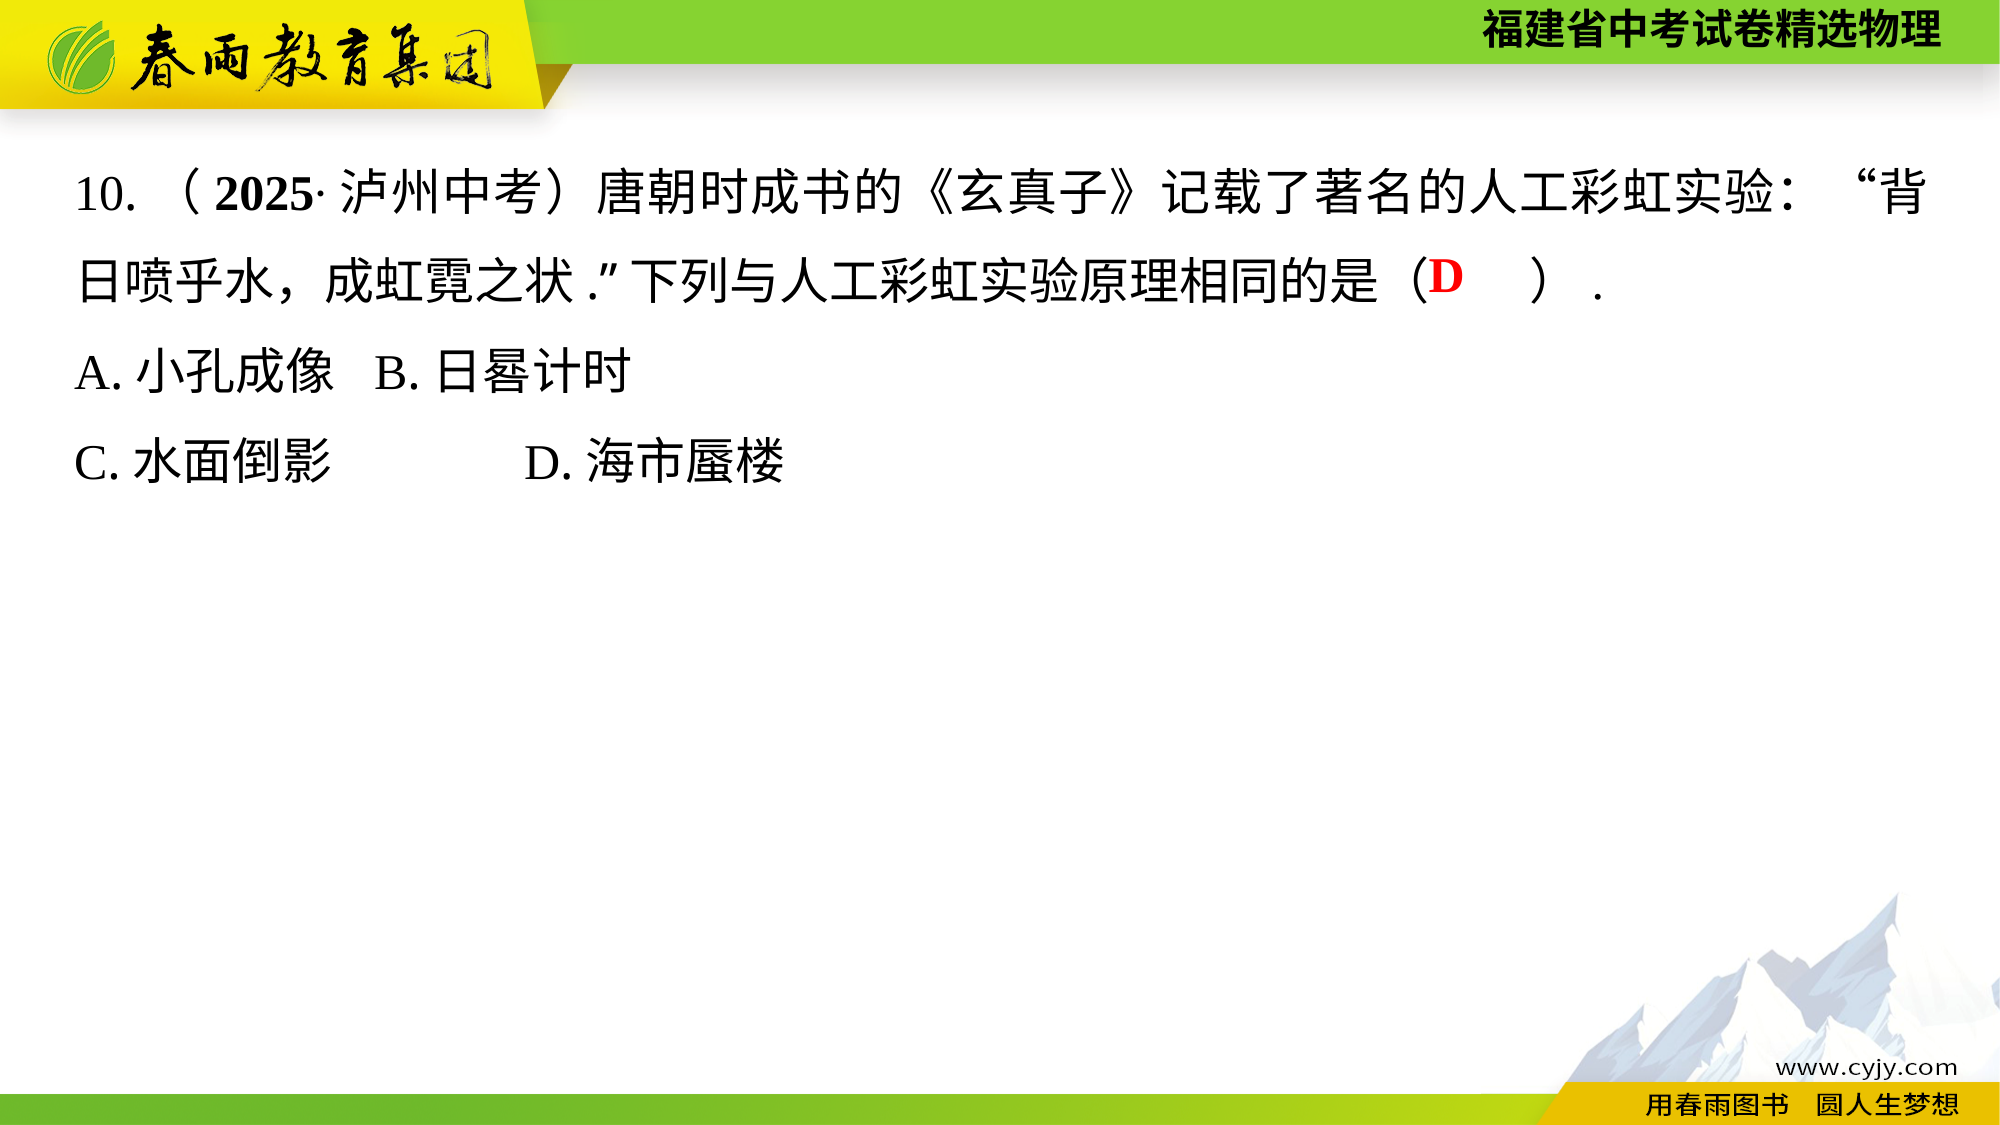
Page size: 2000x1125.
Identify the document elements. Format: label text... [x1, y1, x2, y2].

picture [0, 0, 2000, 1125]
text_box D [1413, 235, 1480, 310]
list 10.（2025∙泸州中考）唐朝时成书的《玄真子》记载了著名的人工彩虹实验：“背日喷乎水，成虹霓之状.”下列与人工彩虹实验原理相同的是（ ）. A.小孔成像 B.日晷计时 C.水面倒影 D.海市蜃楼 [59, 122, 1944, 490]
